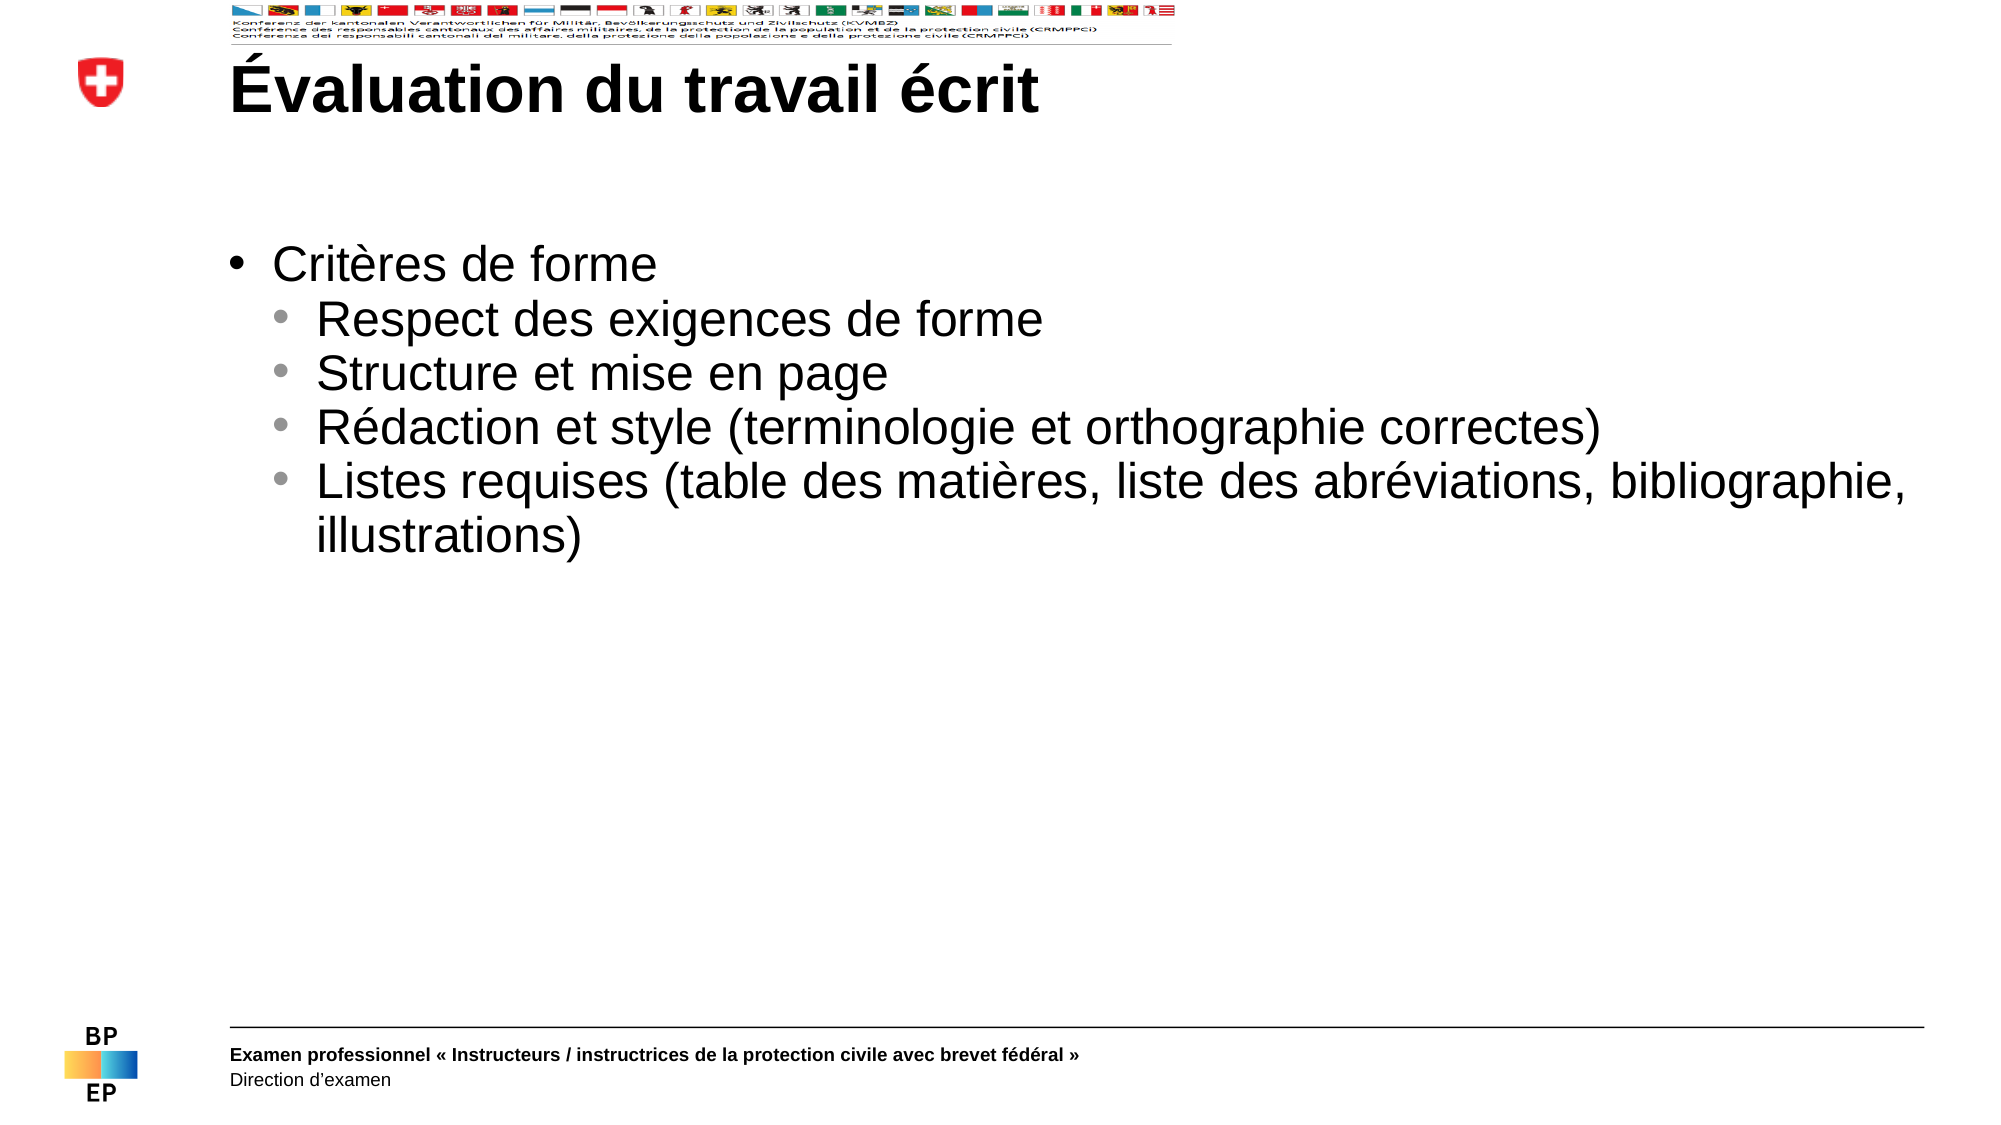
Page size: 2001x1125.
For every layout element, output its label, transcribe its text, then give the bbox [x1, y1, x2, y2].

picture [229, 4, 1175, 46]
footer Examen professionnel « Instructeurs / instructrices de la protection civile avec brevet fédéral » Direction d’examen [229, 1040, 1177, 1088]
picture [61, 1021, 140, 1106]
list Critères de forme Respect des exigences de forme Structure et mise en page Rédaction et style (terminologie et orthographie correctes) Listes requises (table des matières, liste des abréviations, bibliographie, illustrations) [228, 237, 1922, 981]
title Évaluation du travail écrit [229, 50, 1922, 199]
